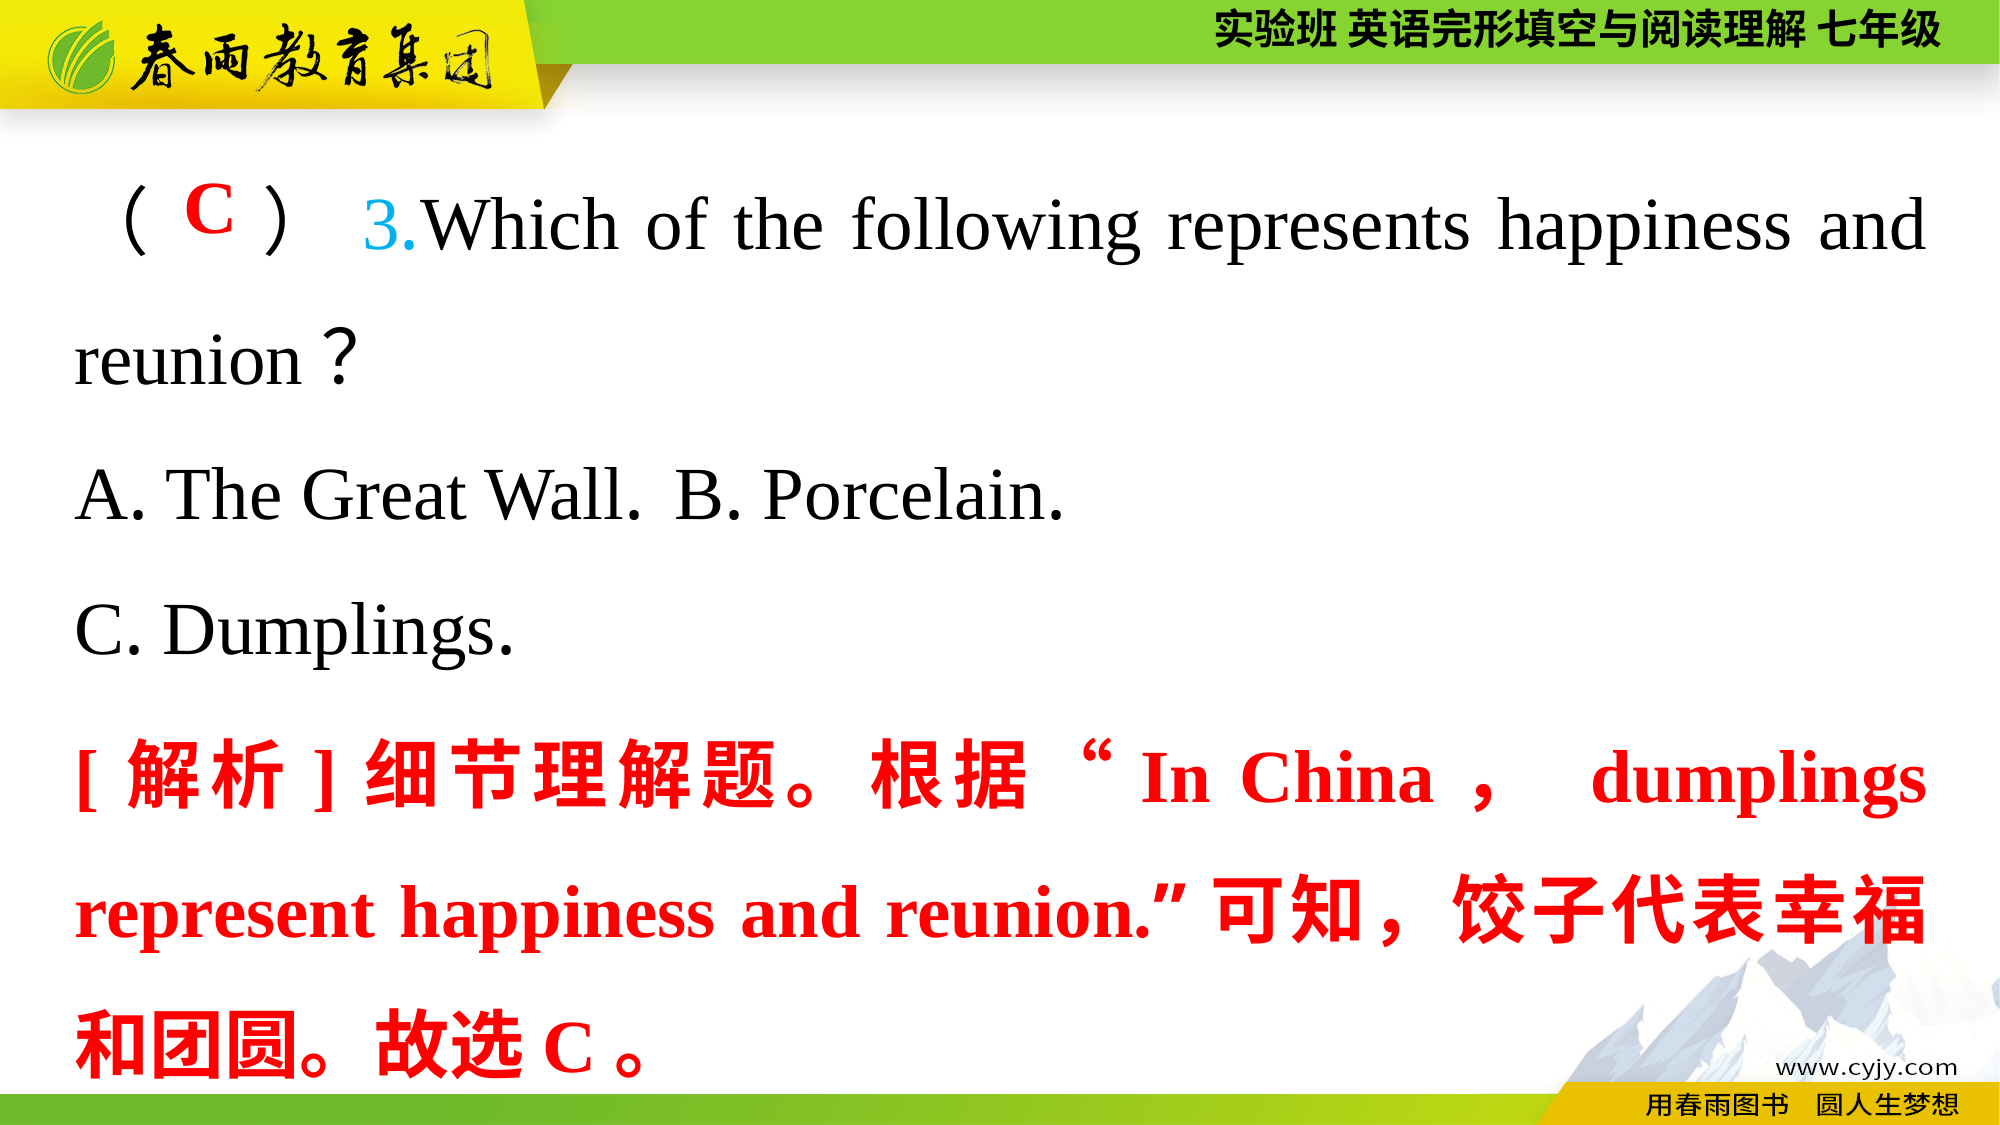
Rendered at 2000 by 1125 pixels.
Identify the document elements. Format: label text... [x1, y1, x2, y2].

picture [0, 0, 2000, 1125]
text_box C [168, 150, 253, 256]
text_box [解析]细节理解题。根据“In China， dumplings represent happiness and reunion.”可知，饺子代表幸福和团圆。故选C。 [59, 675, 1944, 1096]
list （ ）3.Which of the following represents happiness and reunion？ A. The Great Wall. B. Porcelain. C. Dumplings. [59, 122, 1944, 666]
